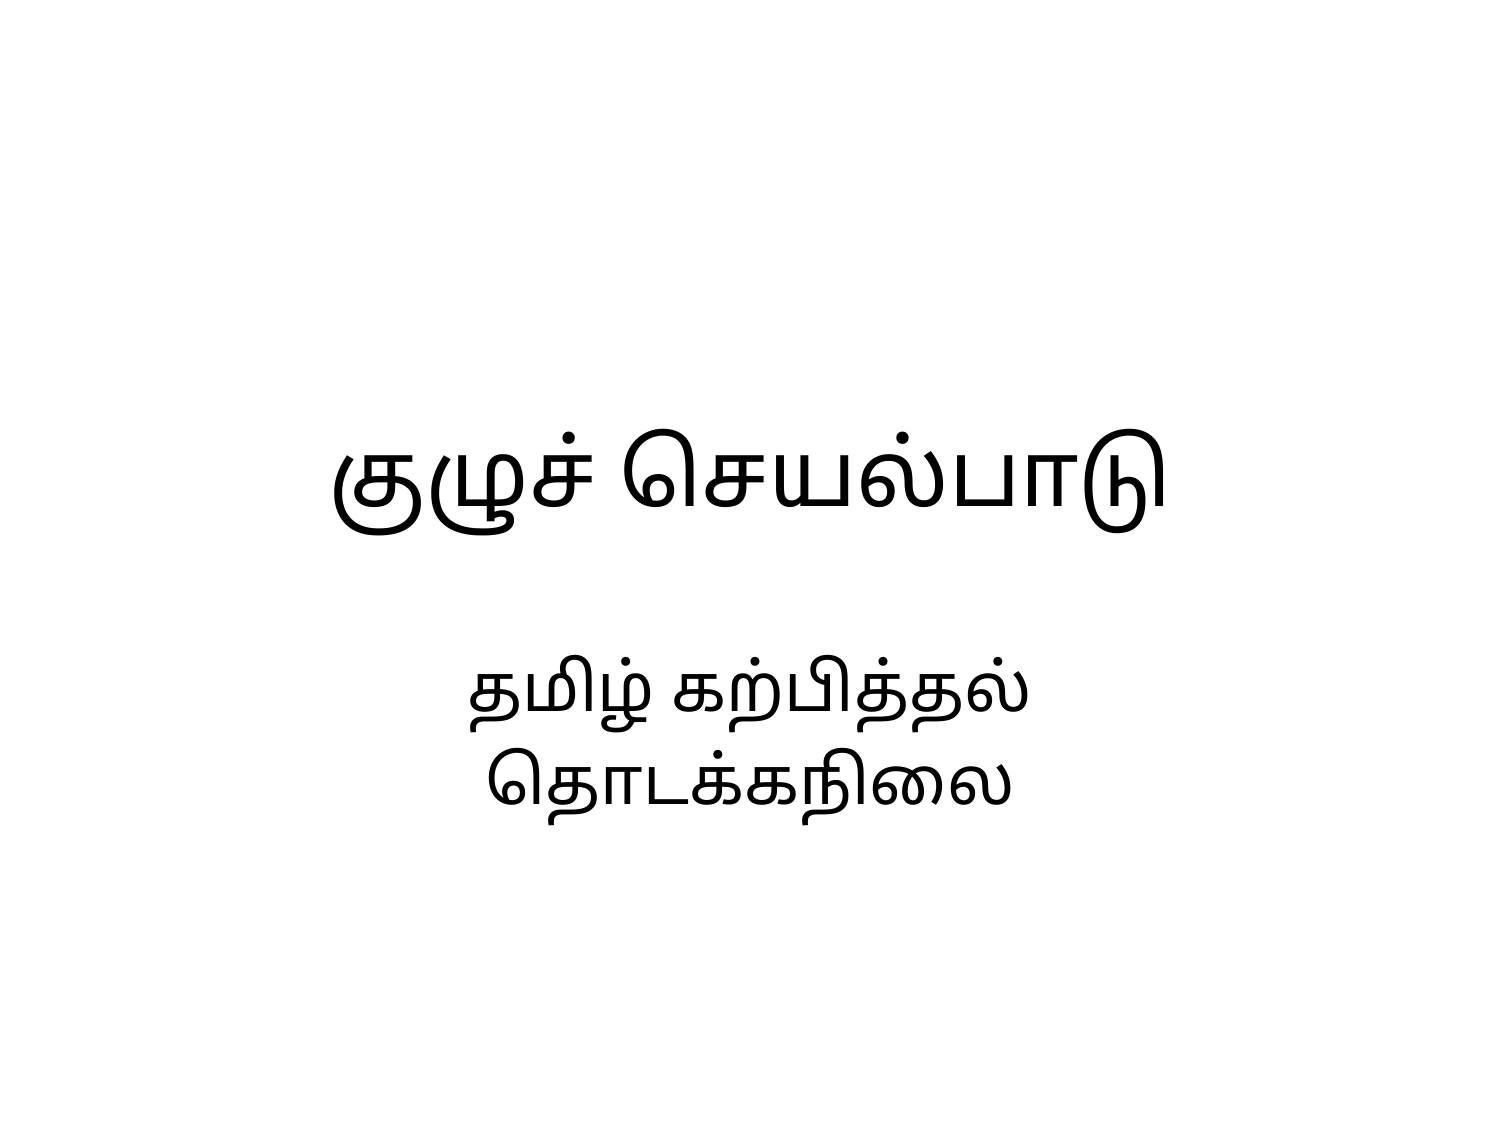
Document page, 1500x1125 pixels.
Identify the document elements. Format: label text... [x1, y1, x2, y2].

subtitle தமிழ் கற்பித்தல் தொடக்கநிலை [225, 637, 1275, 925]
title குழுச் செயல்பாடு [112, 349, 1388, 591]
